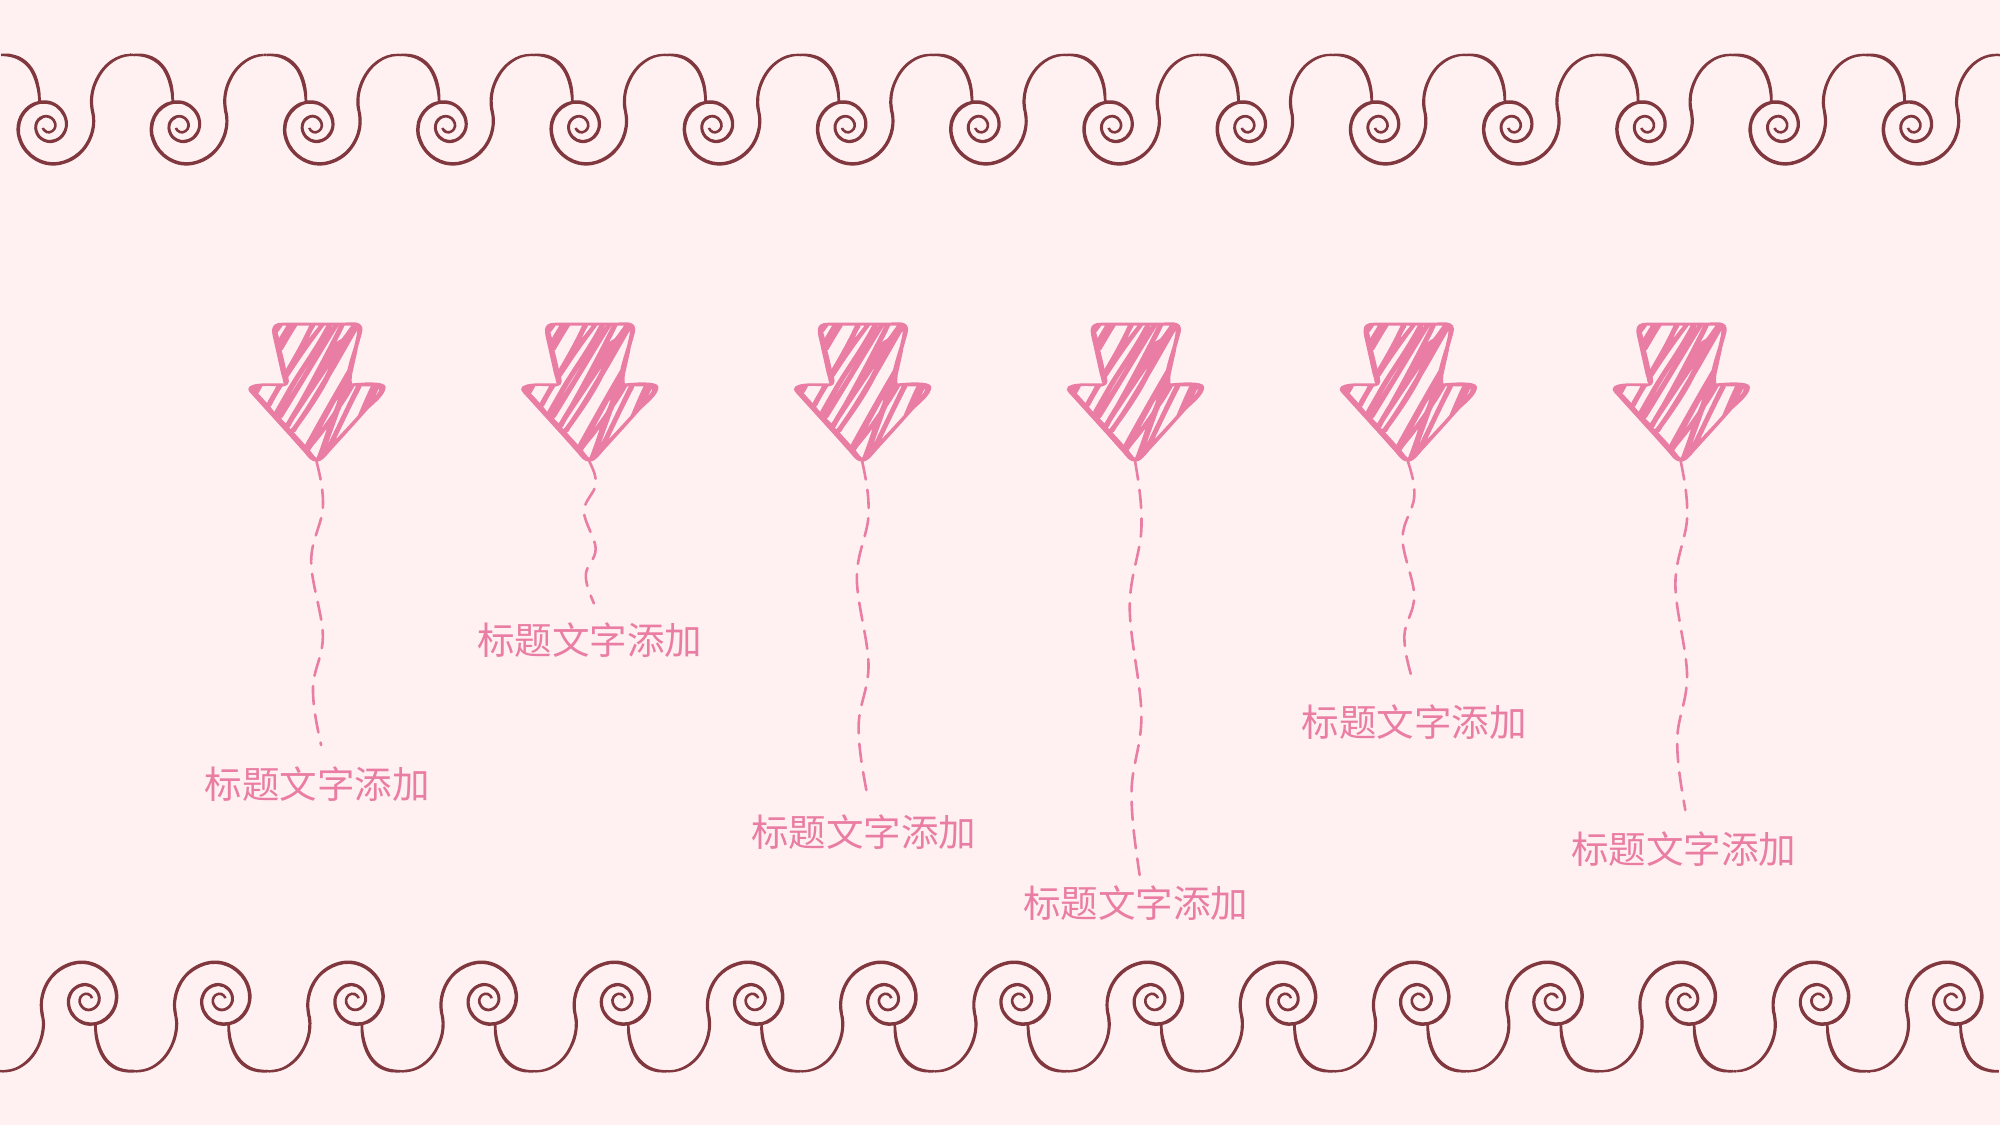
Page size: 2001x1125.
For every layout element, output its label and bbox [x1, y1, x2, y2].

text_box [1612, 322, 1750, 461]
text_box [951, 461, 1320, 926]
text_box [405, 461, 679, 664]
text_box [1500, 461, 1868, 873]
text_box [1339, 322, 1478, 461]
text_box [793, 322, 932, 461]
text_box [1230, 461, 1500, 746]
text_box [133, 461, 501, 808]
text_box [521, 322, 659, 461]
text_box [1066, 322, 1205, 461]
text_box [679, 461, 951, 855]
text_box [248, 322, 386, 461]
